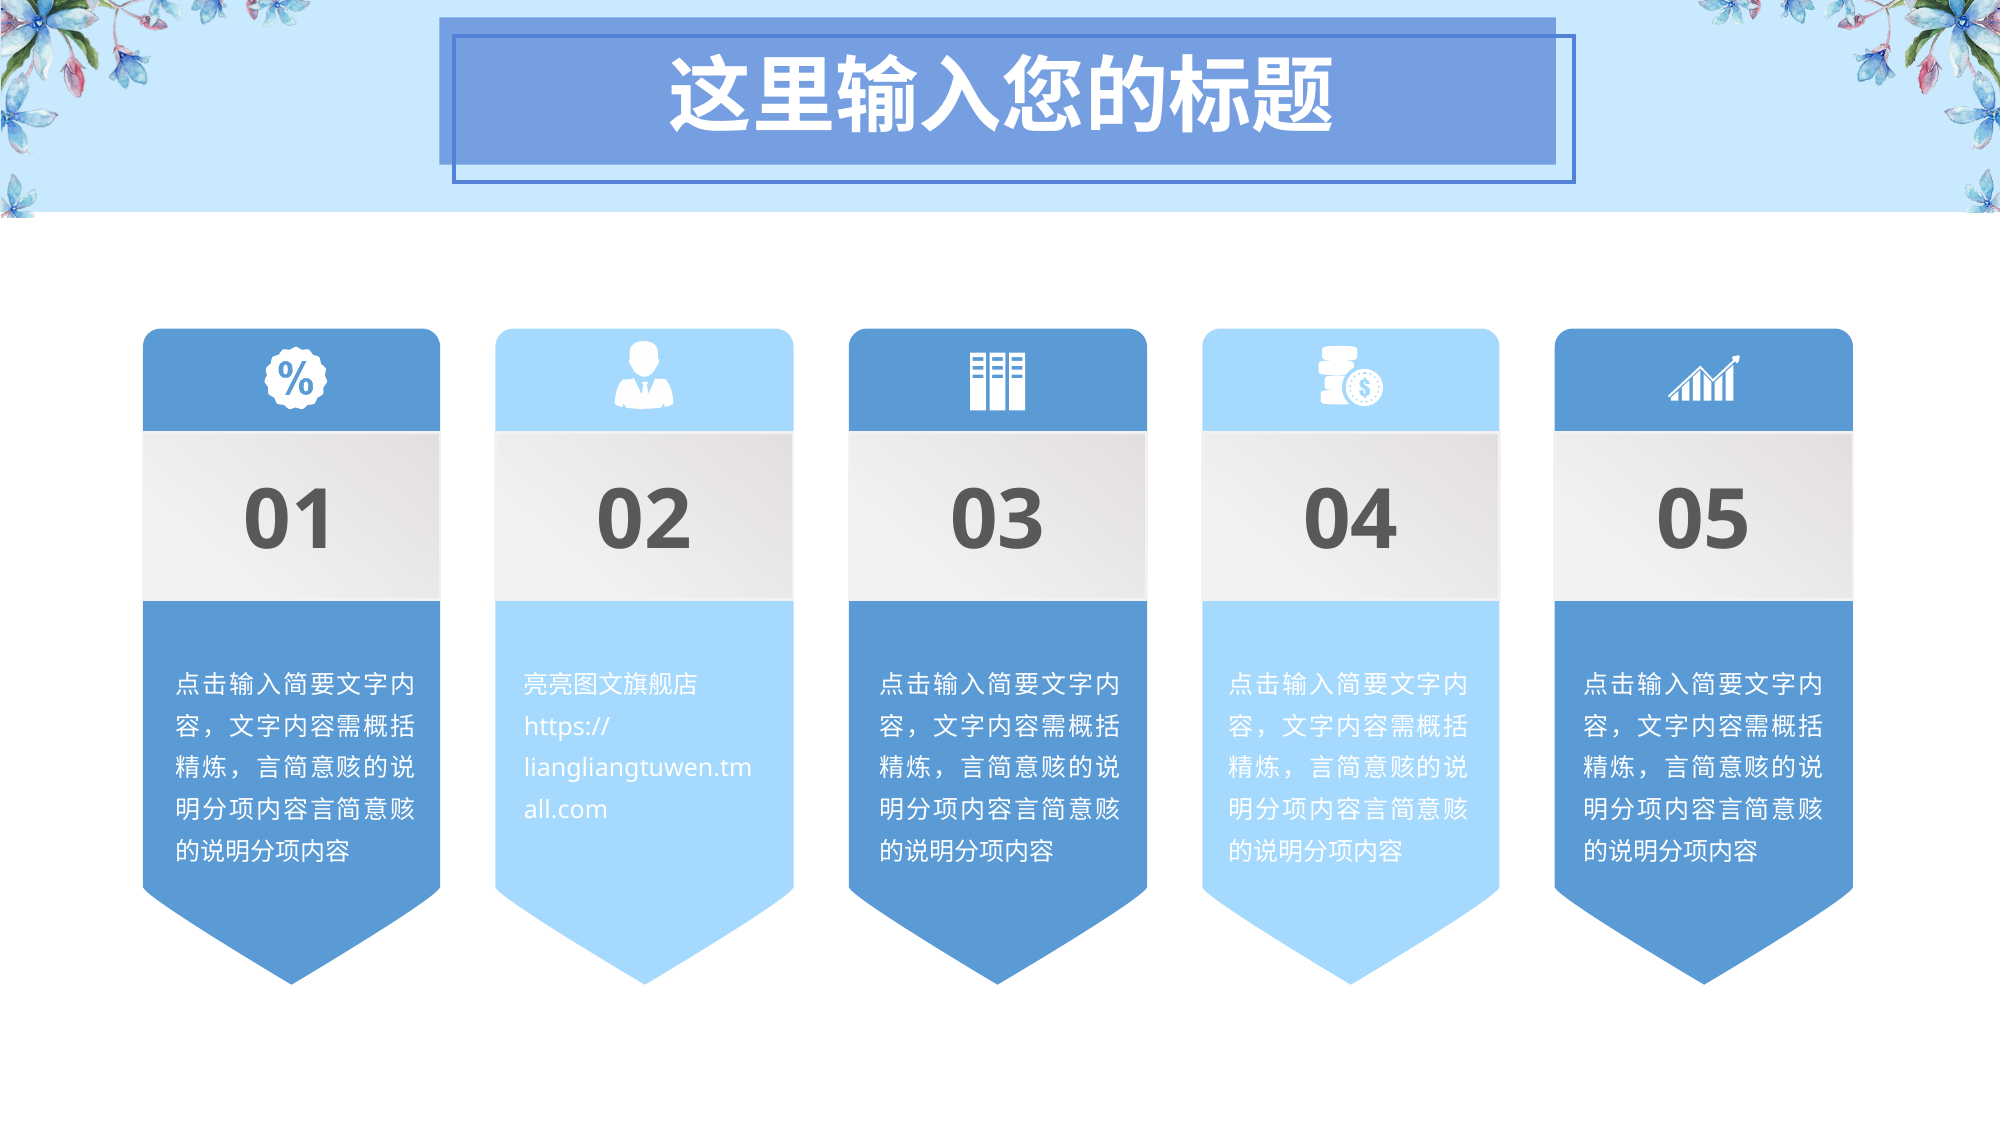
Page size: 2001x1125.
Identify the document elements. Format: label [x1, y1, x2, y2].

picture [0, 0, 336, 218]
text_box [336, 0, 1673, 213]
text_box [142, 328, 441, 985]
text_box [848, 328, 1148, 985]
text_box [495, 328, 794, 985]
text_box [1554, 328, 1853, 985]
text_box [438, 16, 1557, 166]
text_box [1202, 328, 1500, 985]
picture [1672, 0, 2000, 213]
text_box [453, 35, 1575, 183]
